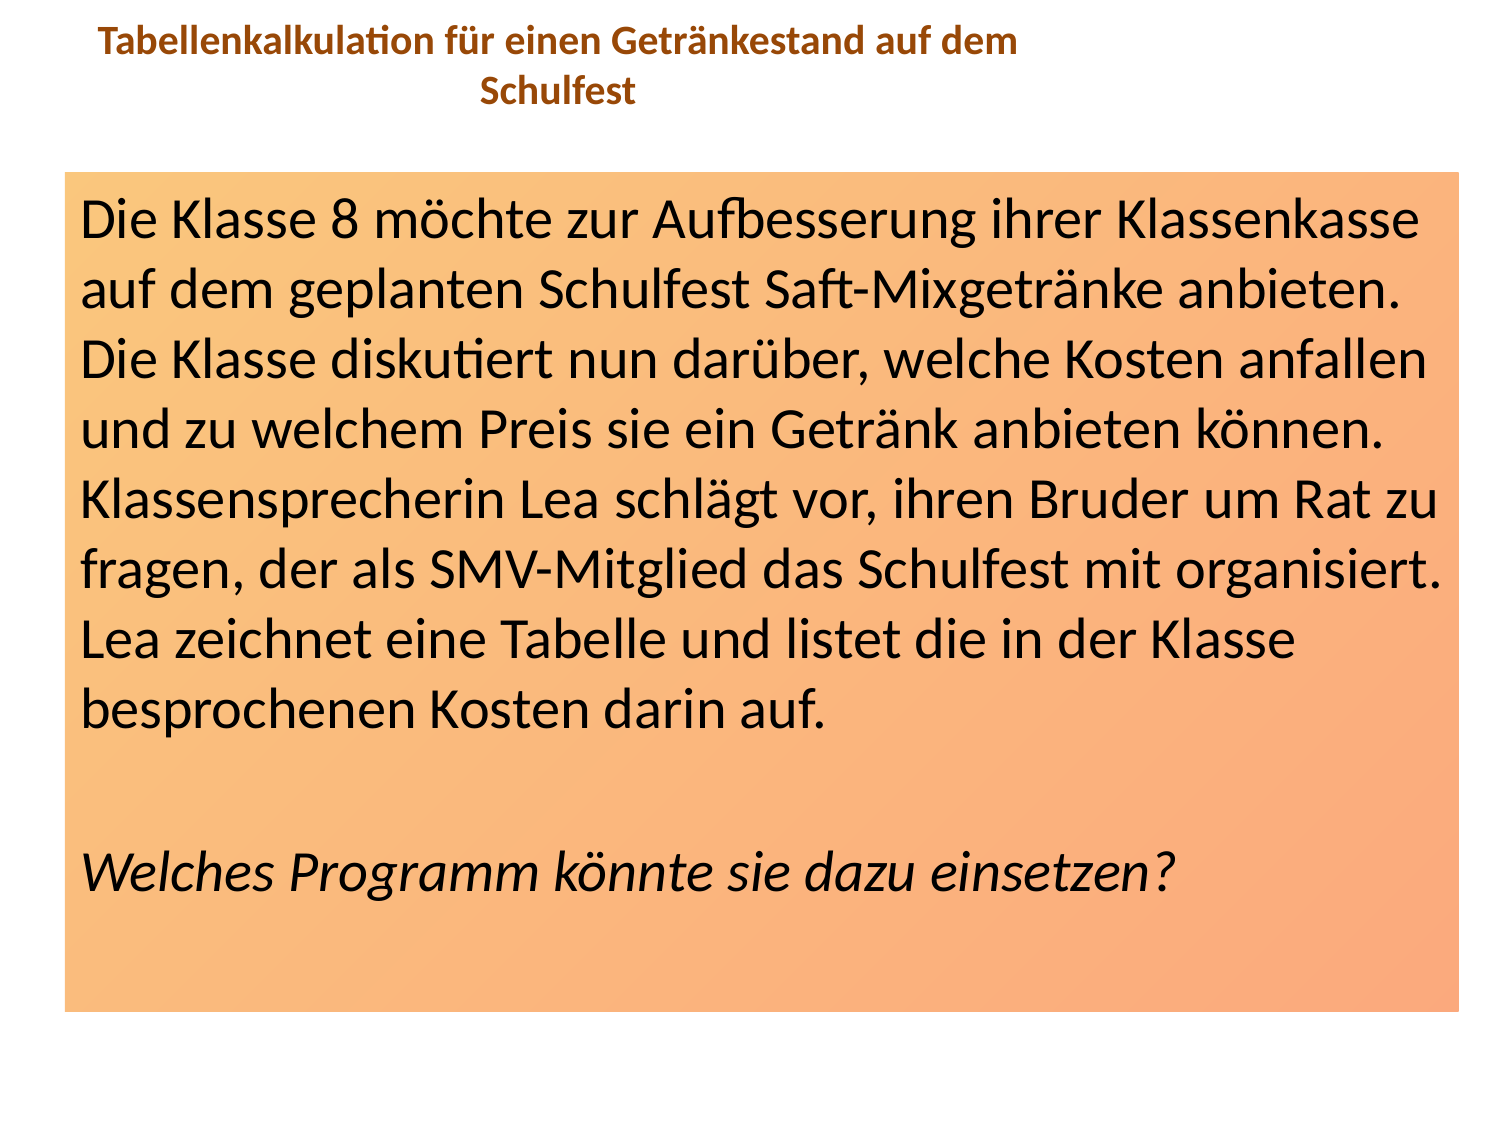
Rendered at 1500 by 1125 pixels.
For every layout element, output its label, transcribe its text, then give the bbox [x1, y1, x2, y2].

title Tabellenkalkulation für einen Getränkestand auf dem Schulfest [0, 0, 1117, 126]
subtitle Die Klasse 8 möchte zur Aufbesserung ihrer Klassenkasse auf dem geplanten Schulfest Saft-Mixgetränke anbieten. Die Klasse diskutiert nun darüber, welche Kosten anfallen und zu welchem Preis sie ein Getränk anbieten können. Klassensprecherin Lea schlägt vor, ihren Bruder um Rat zu fragen, der als SMV-Mitglied das Schulfest mit organisiert. Lea zeichnet eine Tabelle und listet die in der Klasse besprochenen Kosten darin auf. Welches Programm könnte sie dazu einsetzen? [64, 172, 1459, 1012]
